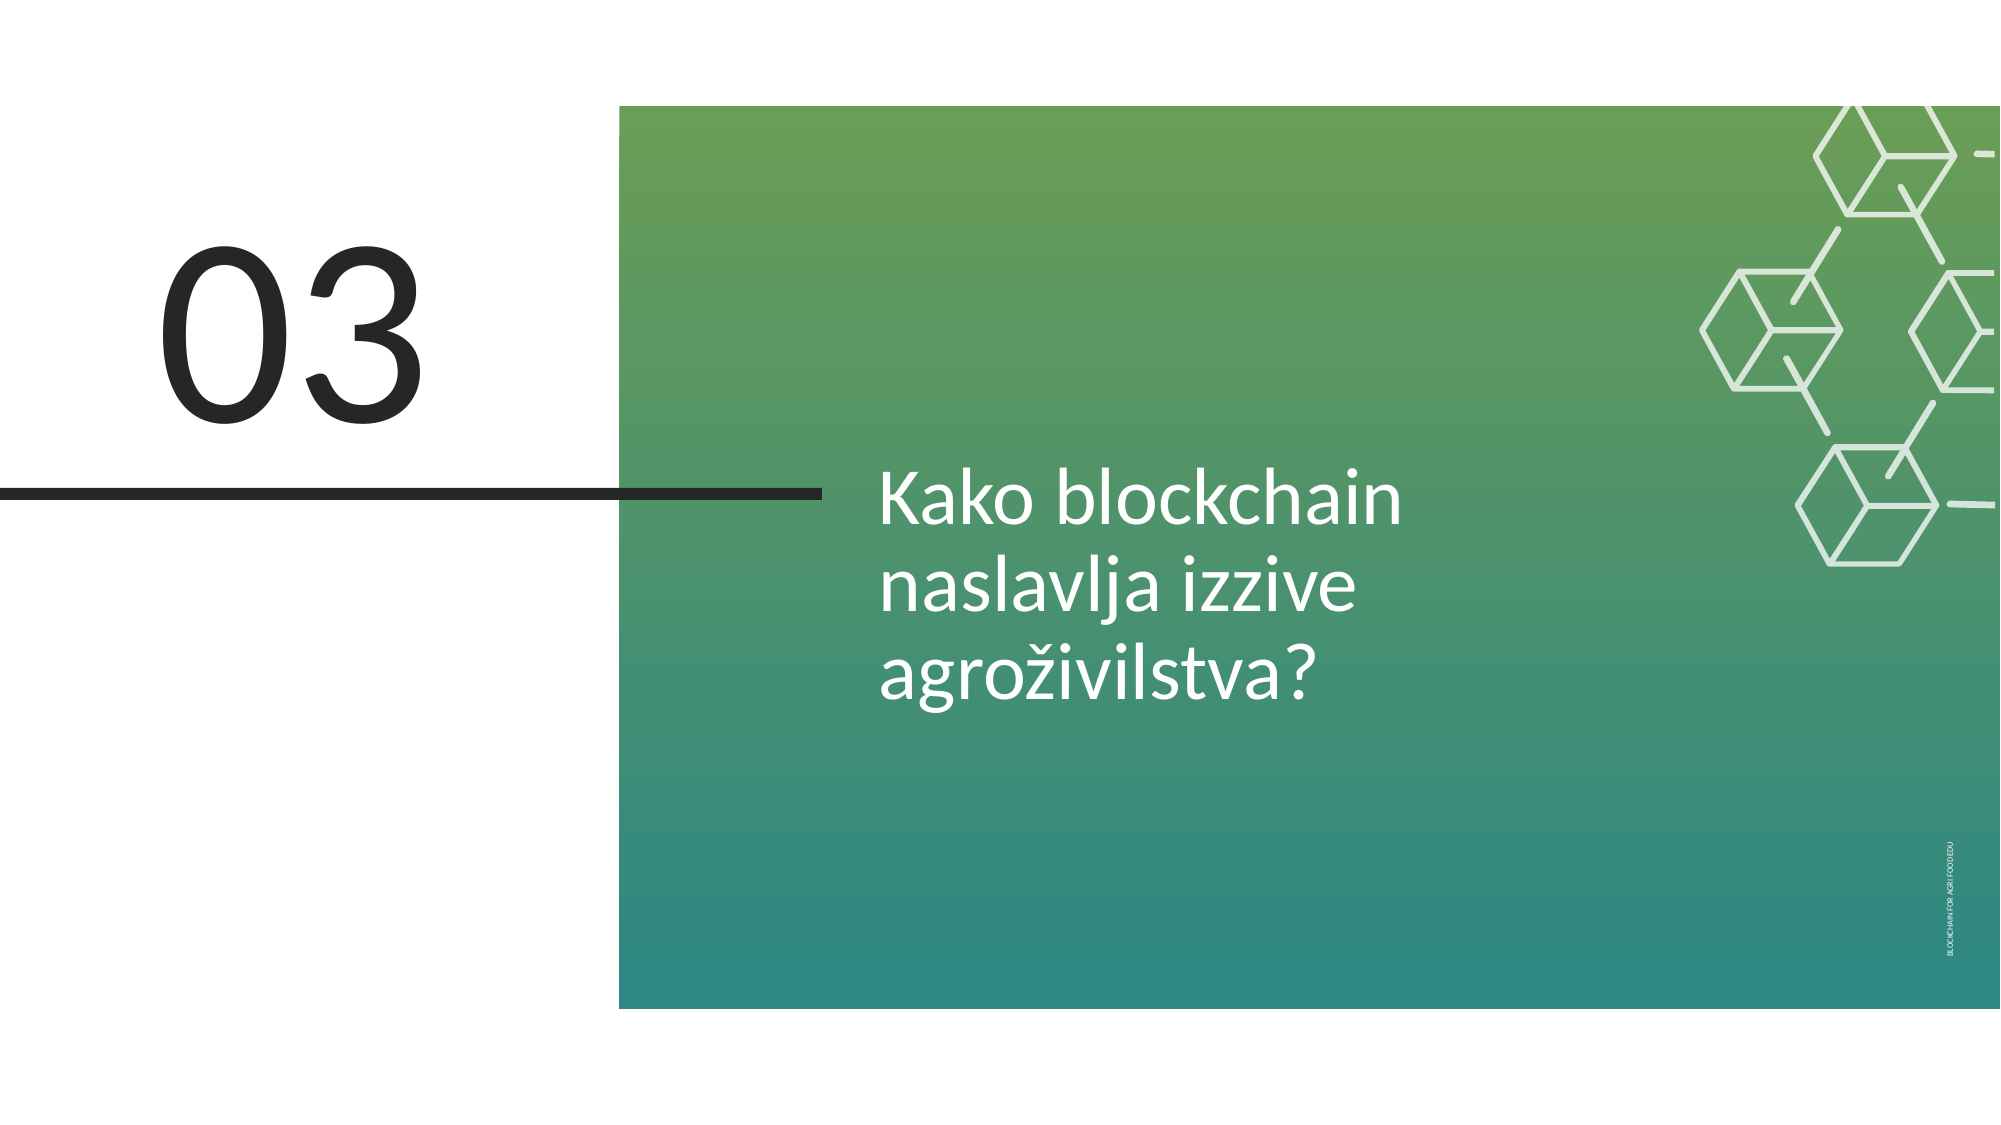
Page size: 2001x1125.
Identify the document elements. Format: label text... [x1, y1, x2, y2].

list Kako blockchain naslavlja izzive agroživilstva? [864, 446, 1709, 899]
list 03 [141, 180, 481, 277]
